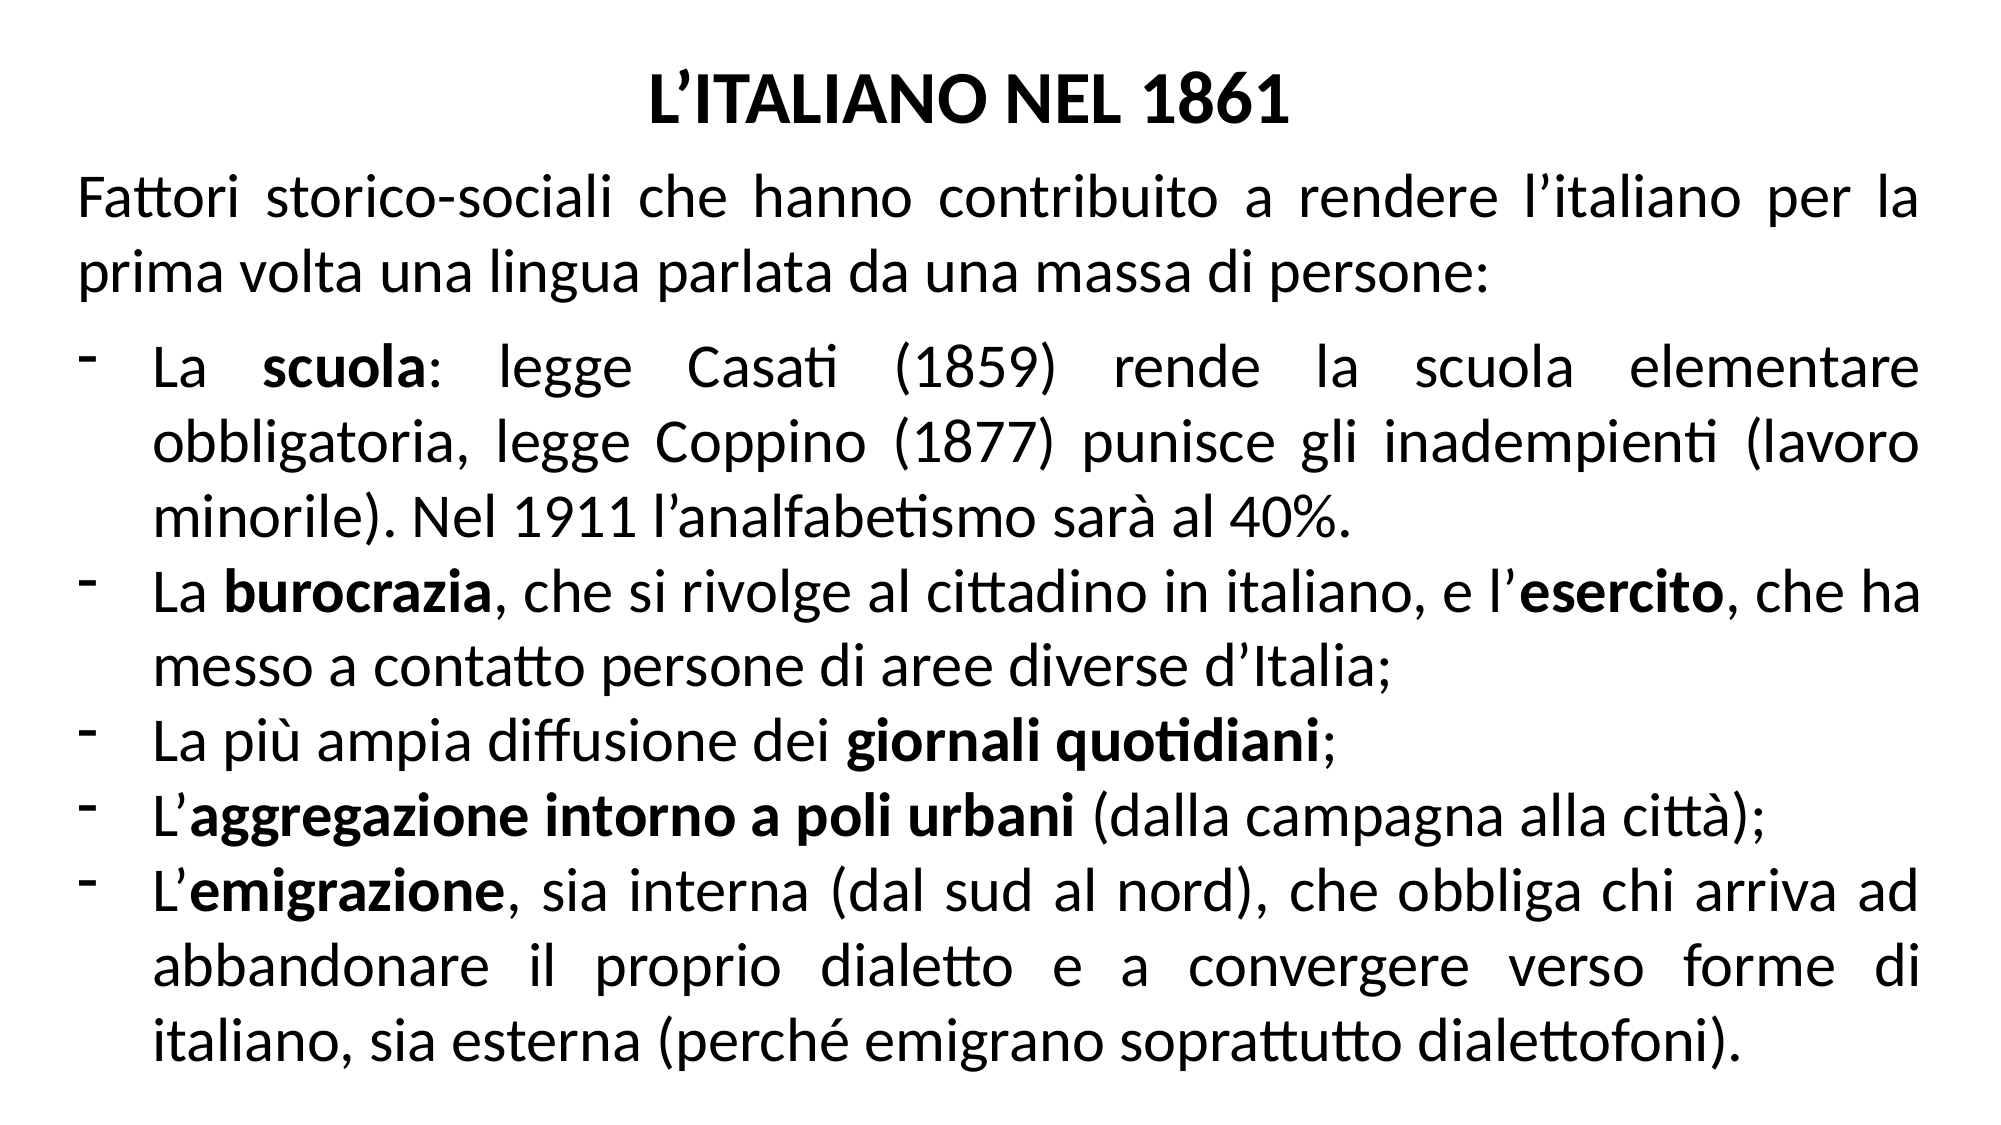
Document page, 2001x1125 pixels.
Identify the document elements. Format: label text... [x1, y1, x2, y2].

text_box Fattori storico-sociali che hanno contribuito a rendere l’italiano per la prima volta una lingua parlata da una massa di persone: La scuola: legge Casati (1859) rende la scuola elementare obbligatoria, legge Coppino (1877) punisce gli inadempienti (lavoro minorile). Nel 1911 l’analfabetismo sarà al 40%. La burocrazia, che si rivolge al cittadino in italiano, e l’esercito, che ha messo a contatto persone di aree diverse d’Italia; La più ampia diffusione dei giornali quotidiani; L’aggregazione intorno a poli urbani (dalla campagna alla città); L’emigrazione, sia interna (dal sud al nord), che obbliga chi arriva ad abbandonare il proprio dialetto e a convergere verso forme di italiano, sia esterna (perché emigrano soprattutto dialettofoni). [62, 147, 1938, 1082]
text_box L’ITALIANO NEL 1861 [62, 41, 1879, 147]
